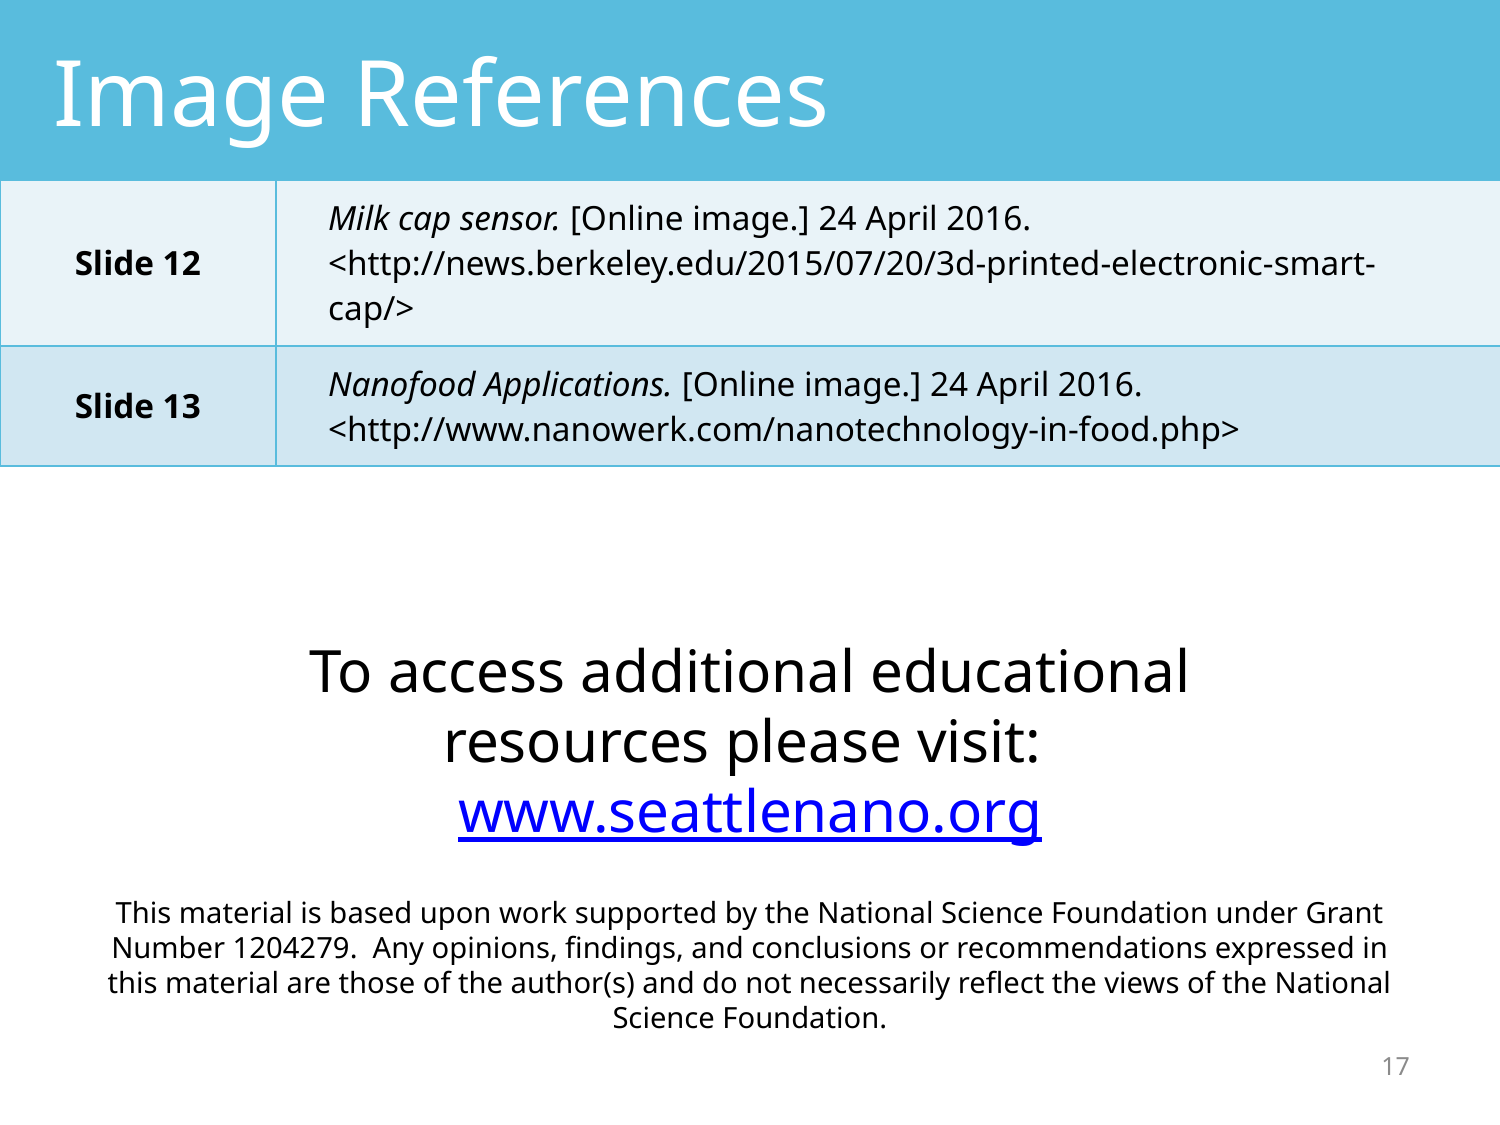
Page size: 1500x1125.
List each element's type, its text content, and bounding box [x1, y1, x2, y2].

title Image References [0, 0, 1500, 179]
slide_number 17 [1074, 1037, 1425, 1098]
table_header Slide 12 [1, 181, 275, 345]
table_cell Slide 13 [1, 347, 275, 465]
table_header Milk cap sensor. [Online image.] 24 April 2016. <http://news.berkeley.edu/2015/07/20/3d-printed-electronic-smart-cap/> [277, 181, 1500, 345]
table_cell Nanofood Applications. [Online image.] 24 April 2016. <http://www.nanowerk.com/nanotechnology-in-food.php> [277, 347, 1500, 465]
